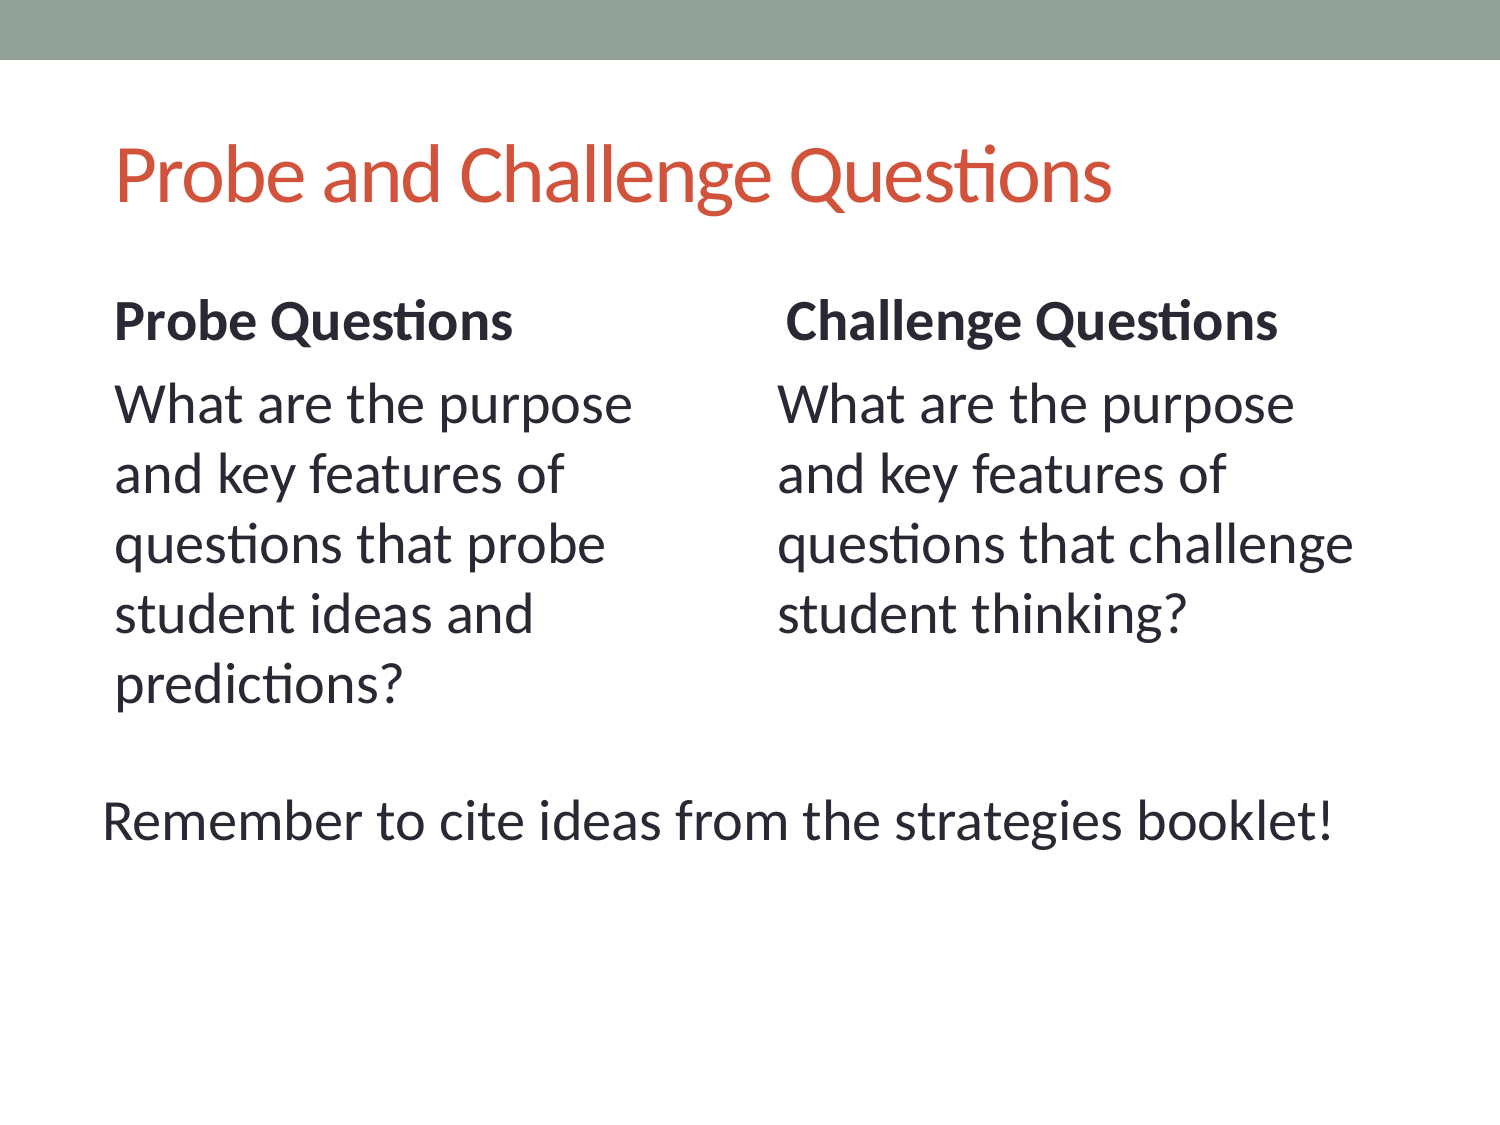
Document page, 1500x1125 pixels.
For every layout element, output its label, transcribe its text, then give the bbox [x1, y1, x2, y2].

text_box Challenge Questions What are the purpose and key features of questions that challenge student thinking? [762, 275, 1388, 653]
text_box Remember to cite ideas from the strategies booklet! [87, 774, 1400, 860]
list Probe Questions What are the purpose and key features of questions that probe student ideas and predictions? [99, 275, 713, 763]
title Probe and Challenge Questions [99, 87, 1388, 250]
